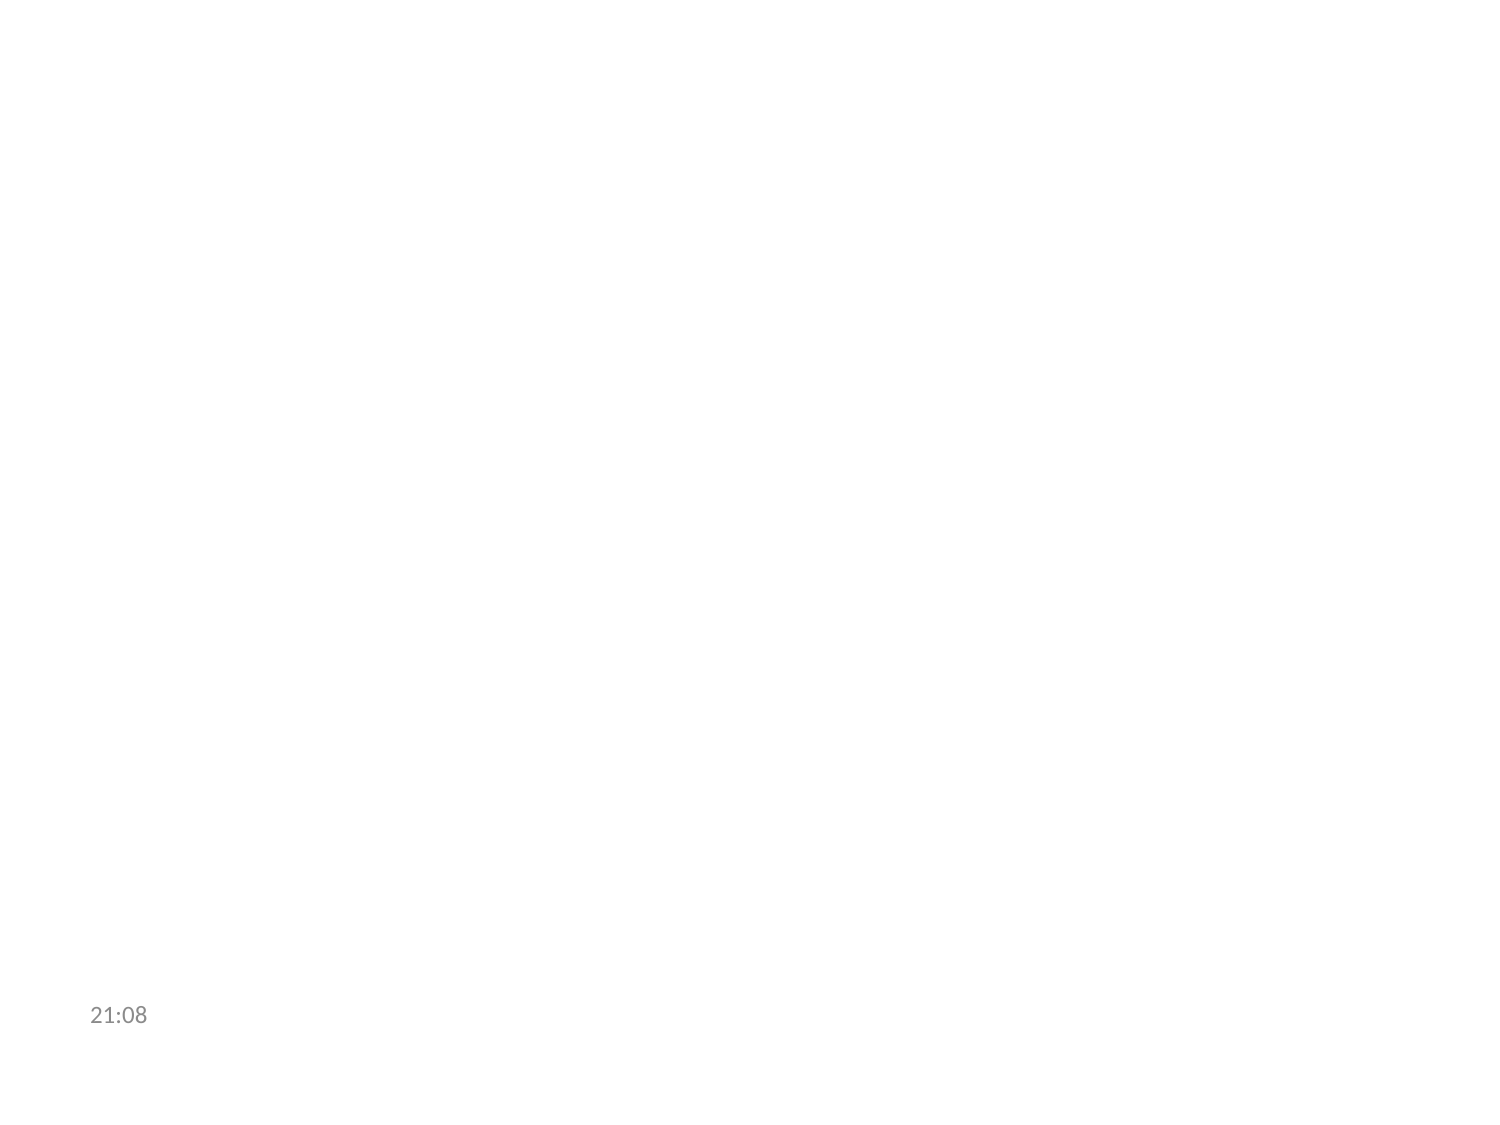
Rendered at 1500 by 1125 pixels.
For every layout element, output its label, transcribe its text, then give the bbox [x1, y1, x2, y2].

text_box 15:35 [75, 983, 425, 1044]
